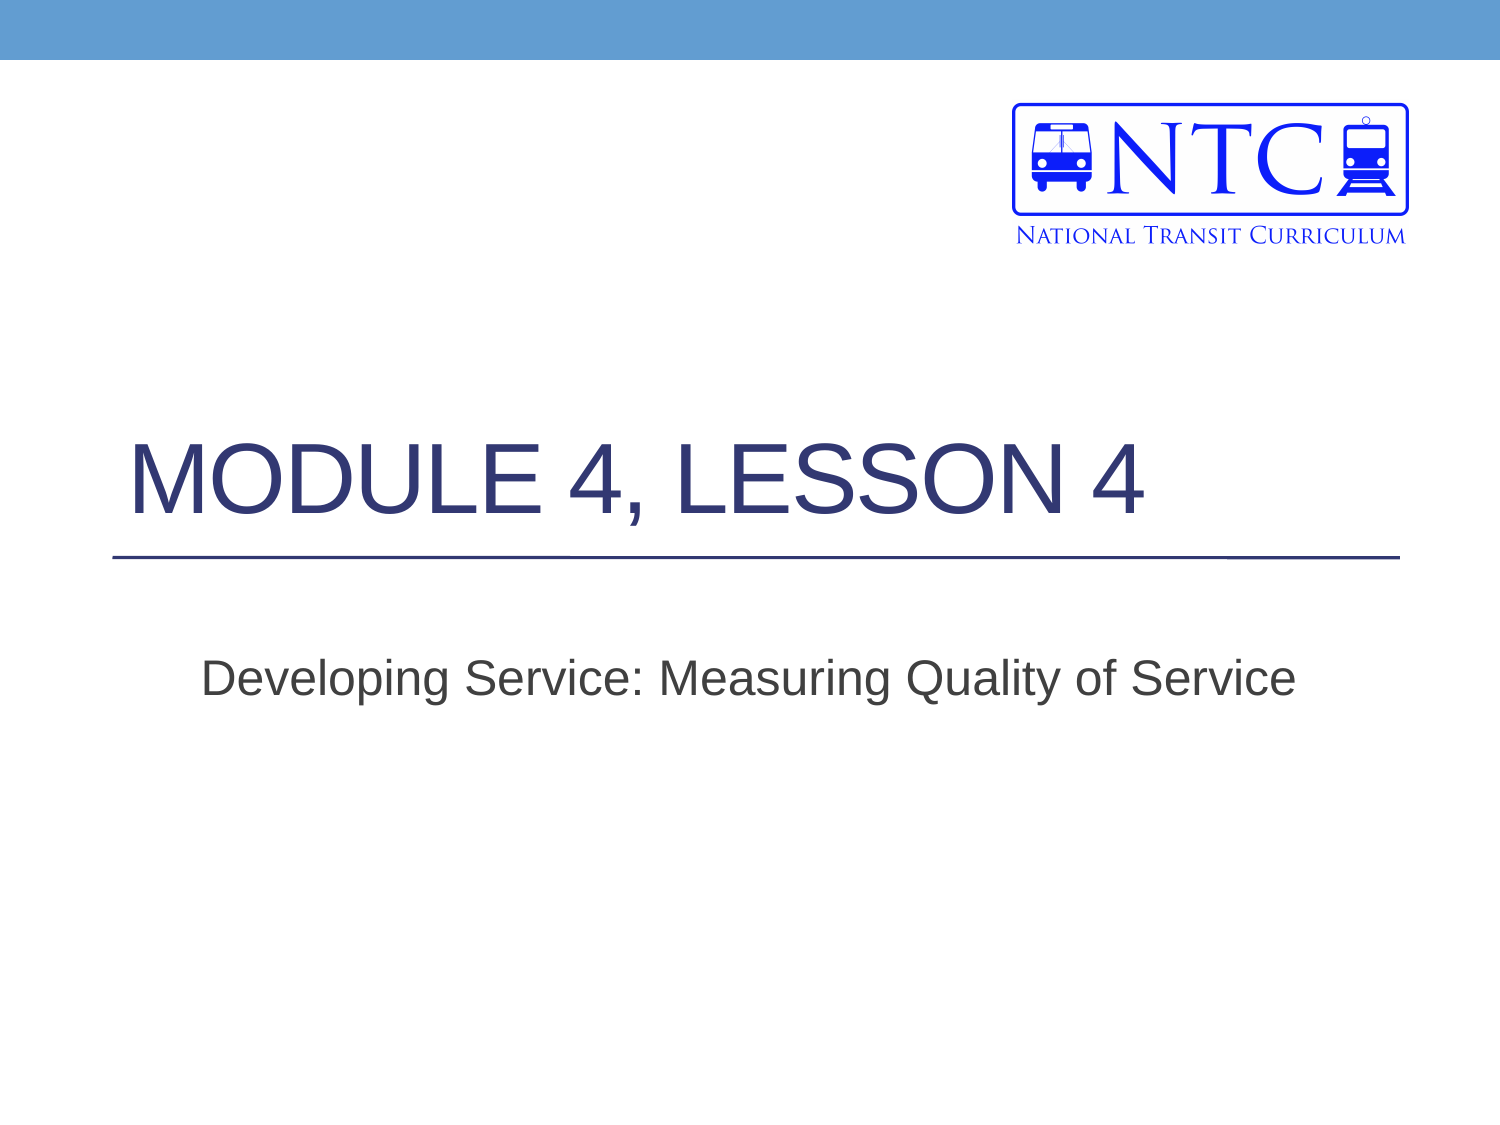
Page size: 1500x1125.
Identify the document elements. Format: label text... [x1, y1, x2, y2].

title Module 4, Lesson 4 [112, 224, 1400, 542]
subtitle Developing Service: Measuring Quality of Service [185, 637, 1315, 925]
picture [1012, 99, 1409, 250]
